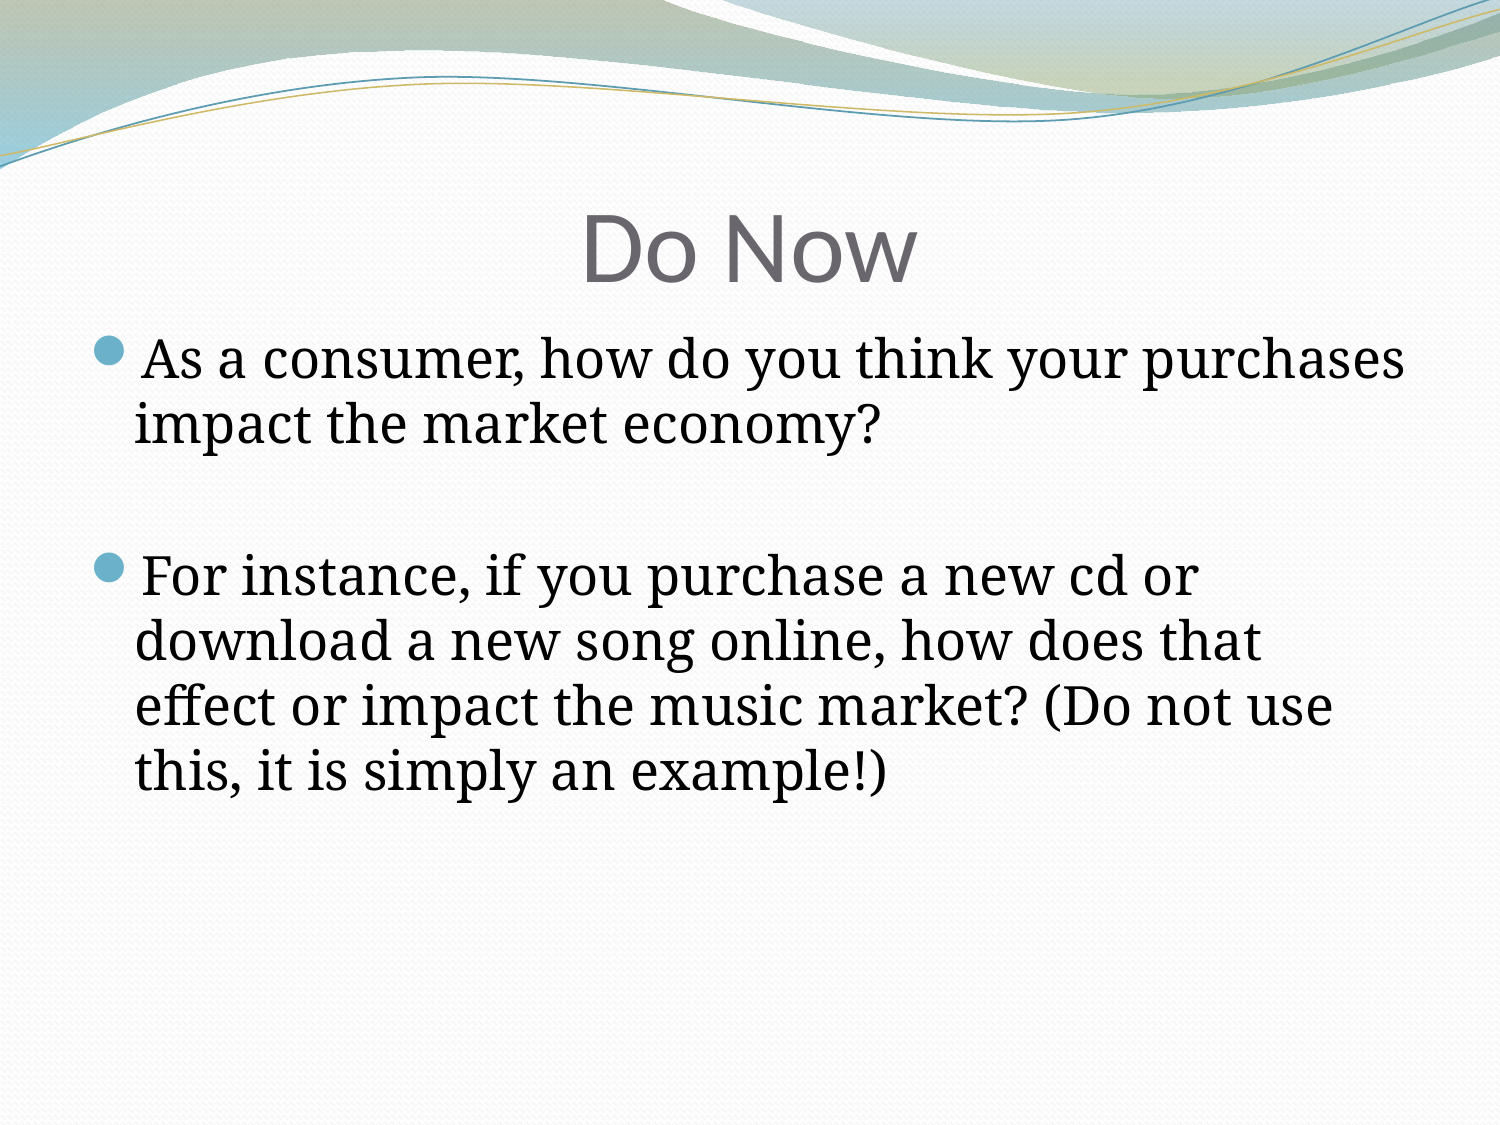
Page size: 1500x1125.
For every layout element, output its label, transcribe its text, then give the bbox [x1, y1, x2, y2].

title Do Now [75, 115, 1425, 303]
list As a consumer, how do you think your purchases impact the market economy? For instance, if you purchase a new cd or download a new song online, how does that effect or impact the music market? (Do not use this, it is simply an example!) [75, 317, 1425, 1038]
